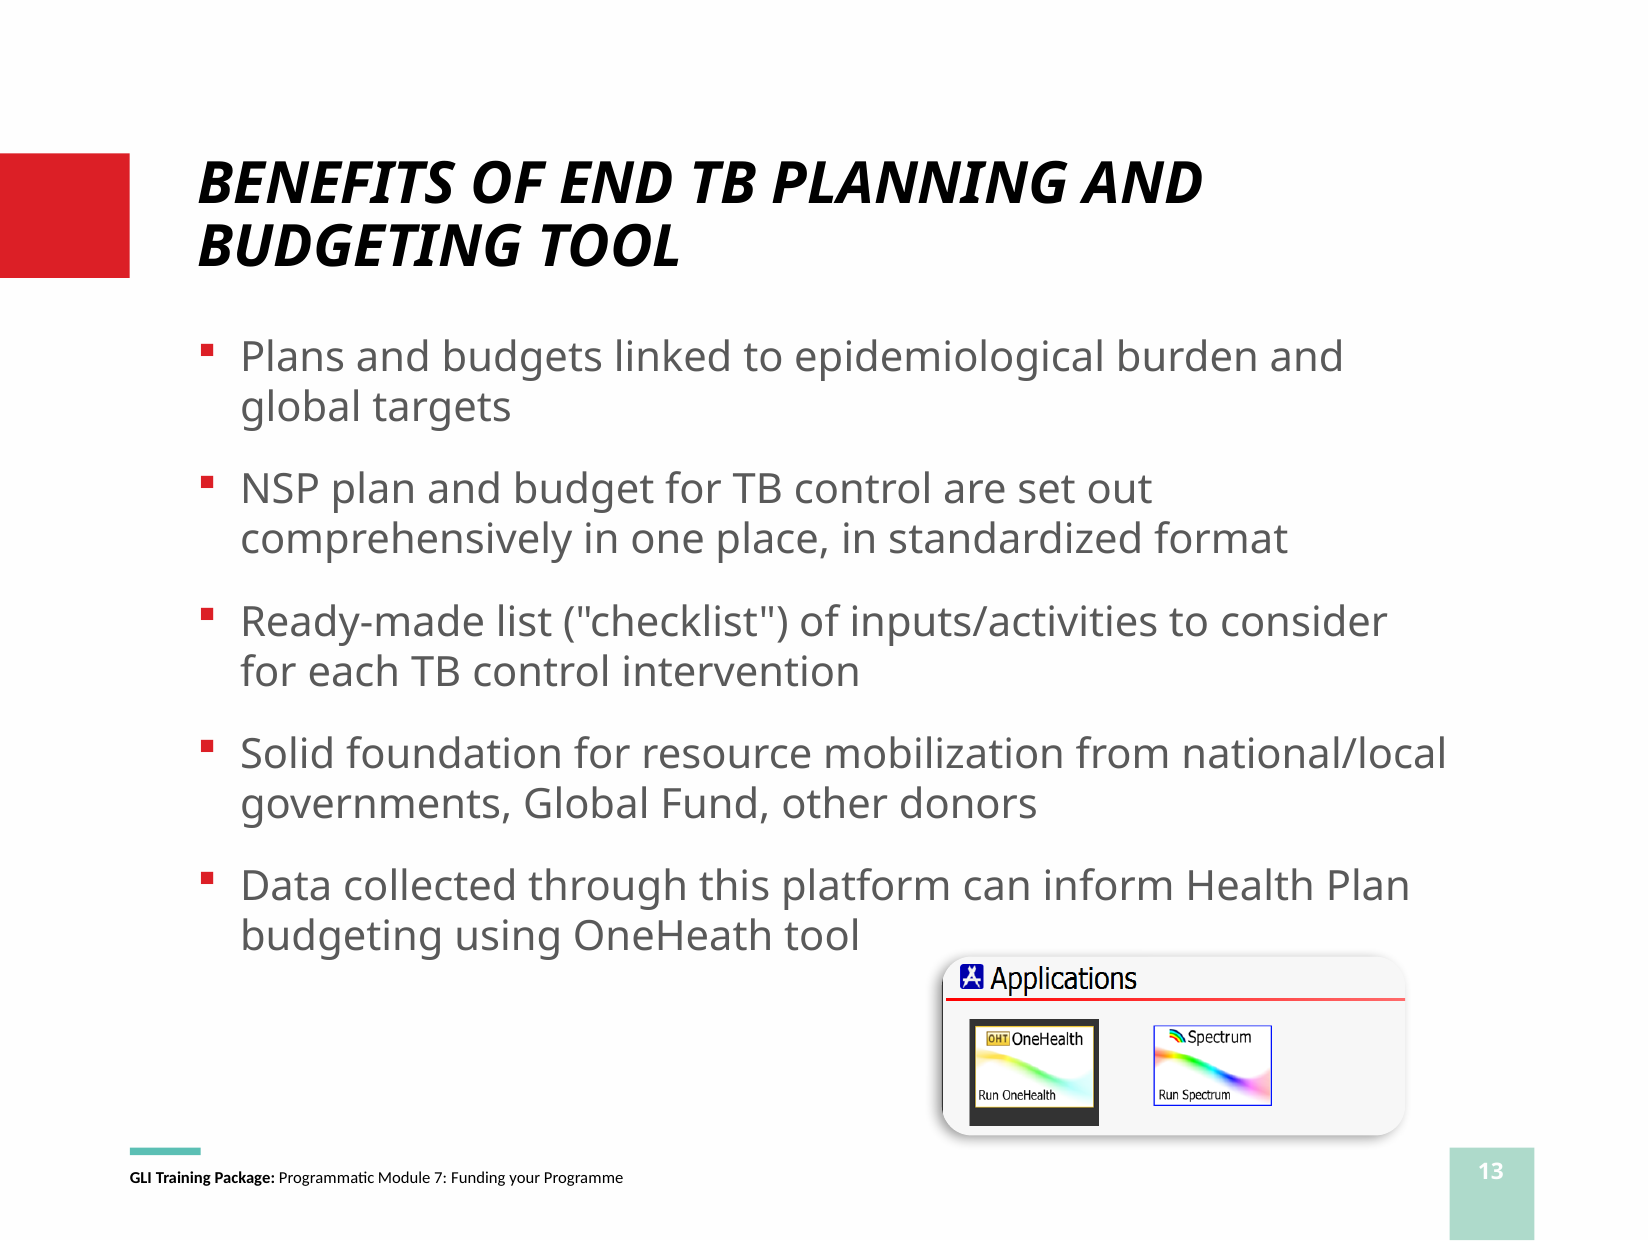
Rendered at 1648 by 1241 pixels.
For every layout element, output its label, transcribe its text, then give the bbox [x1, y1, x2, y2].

picture [941, 956, 1406, 1136]
list Plans and budgets linked to epidemiological burden and global targets NSP plan and budget for TB control are set out comprehensively in one place, in standardized format Ready-made list ("checklist") of inputs/activities to consider for each TB control intervention Solid foundation for resource mobilization from national/local governments, Global Fund, other donors Data collected through this platform can inform Health Plan budgeting using OneHeath tool [197, 330, 1450, 1087]
title BENEFITS OF END TB PLANNING AND BUDGETING TOOL [197, 153, 1450, 278]
